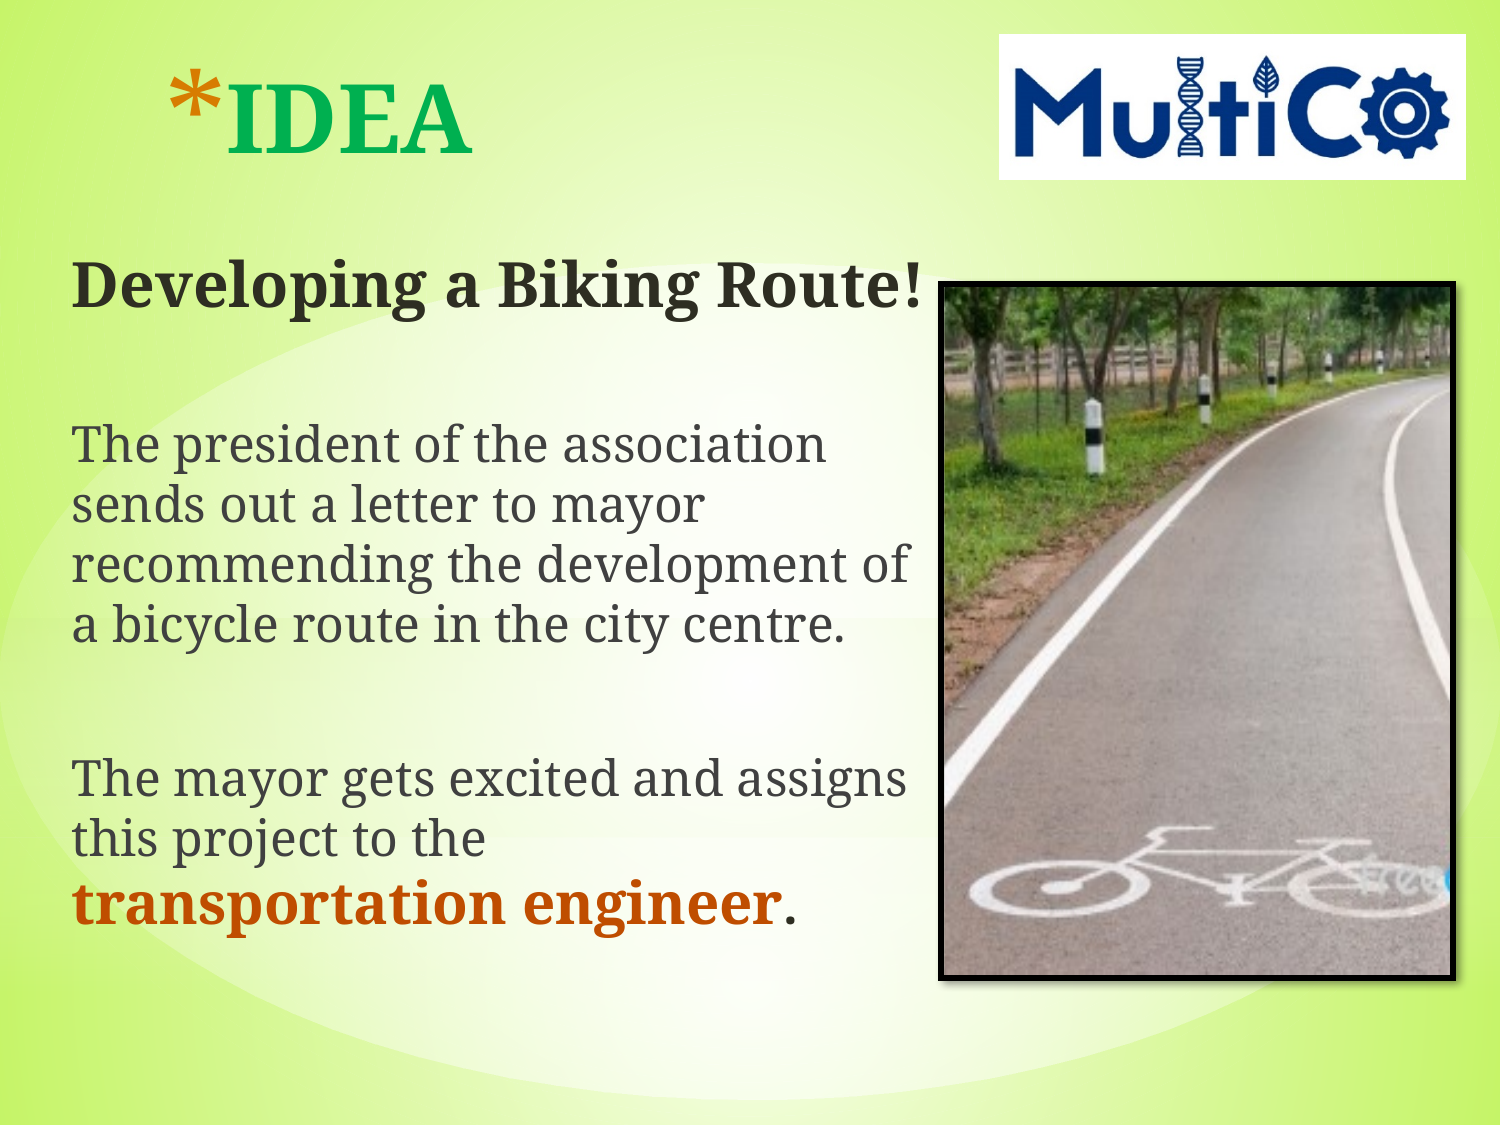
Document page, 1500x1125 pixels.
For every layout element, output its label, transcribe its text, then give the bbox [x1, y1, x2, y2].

picture [999, 34, 1466, 181]
picture [943, 287, 1451, 976]
text_box IDEA [149, 50, 1219, 238]
list Developing a Biking Route! The president of the association sends out a letter to mayor recommending the development of a bicycle route in the city centre. The mayor gets excited and assigns this project to the transportation engineer. [56, 237, 945, 1005]
